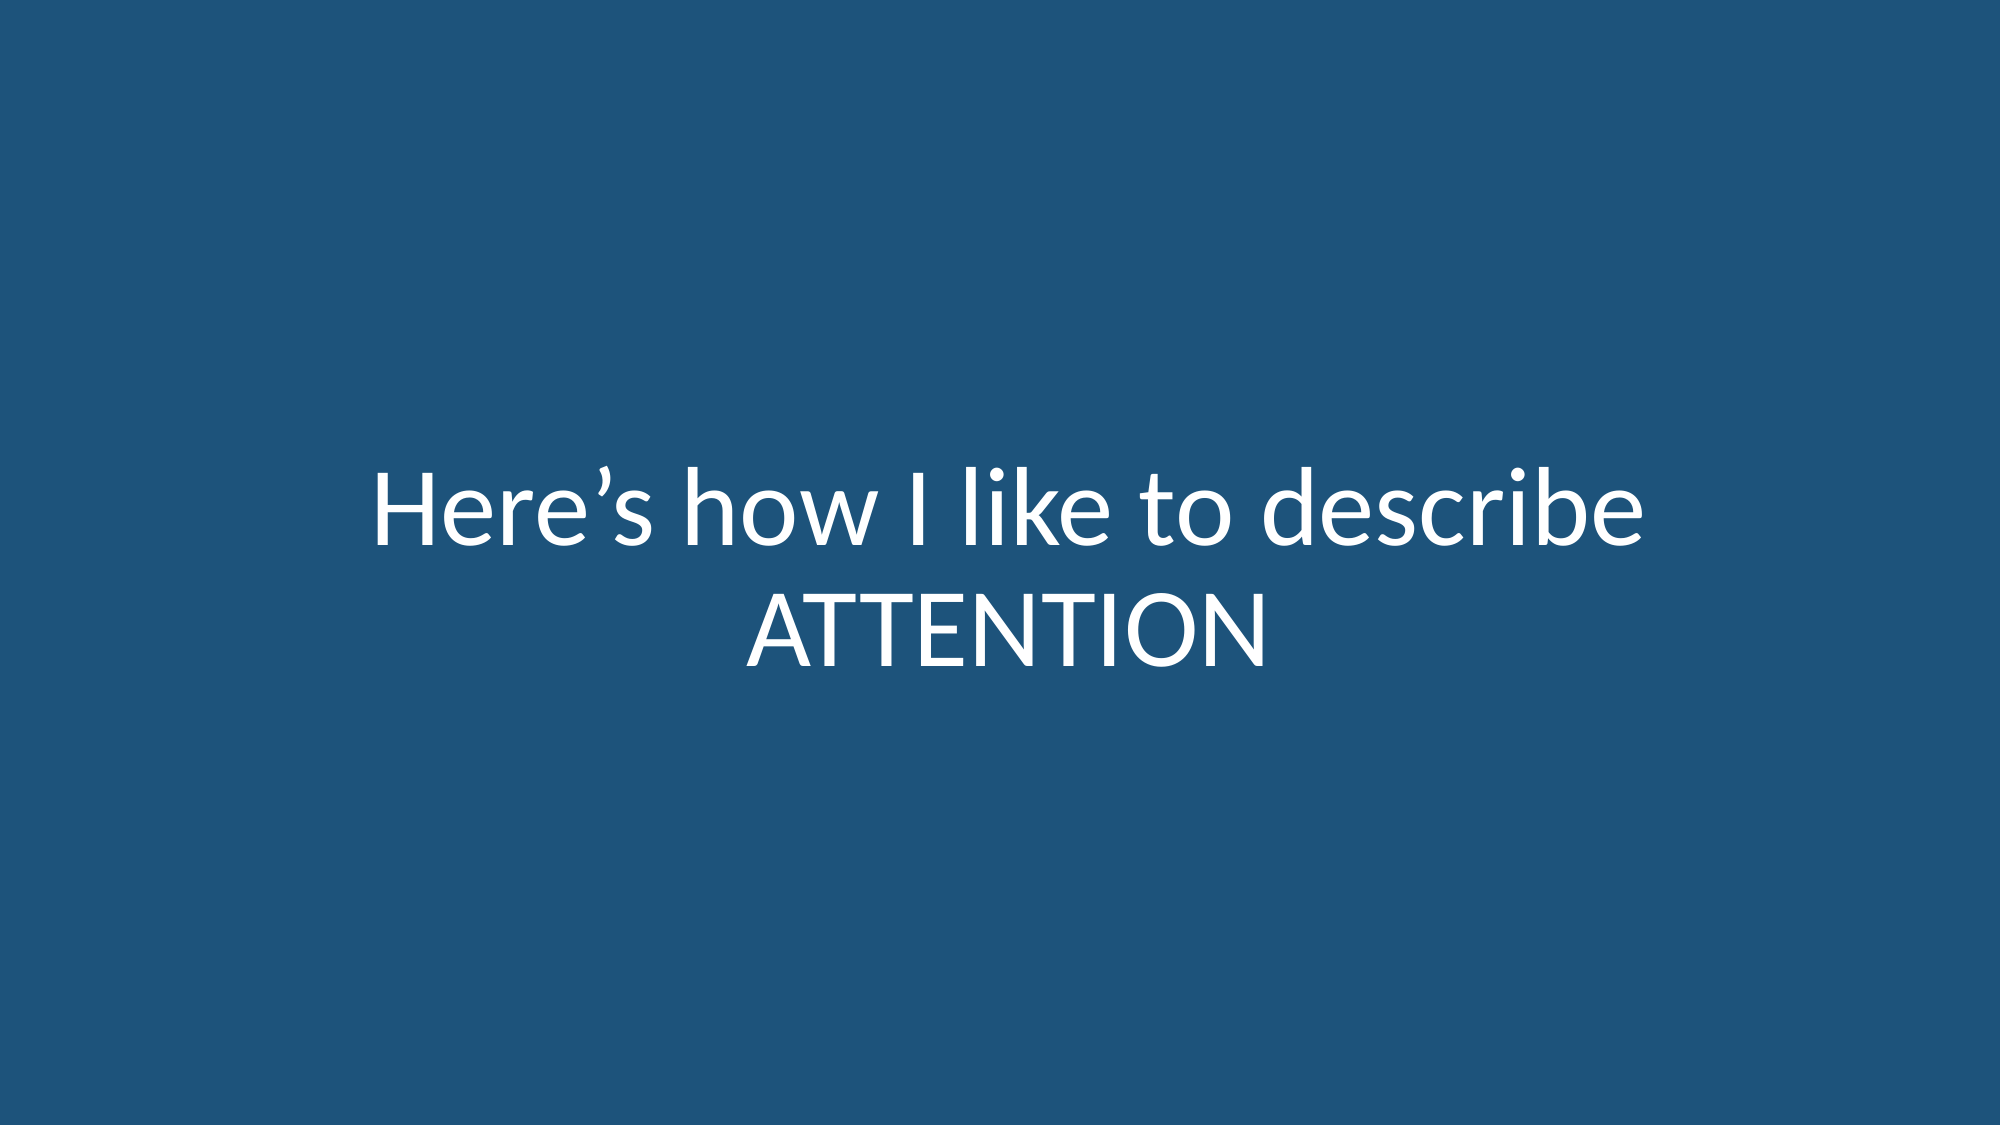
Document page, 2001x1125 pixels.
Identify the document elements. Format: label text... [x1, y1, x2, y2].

title Here’s how I like to describe ATTENTION [163, 305, 1855, 834]
